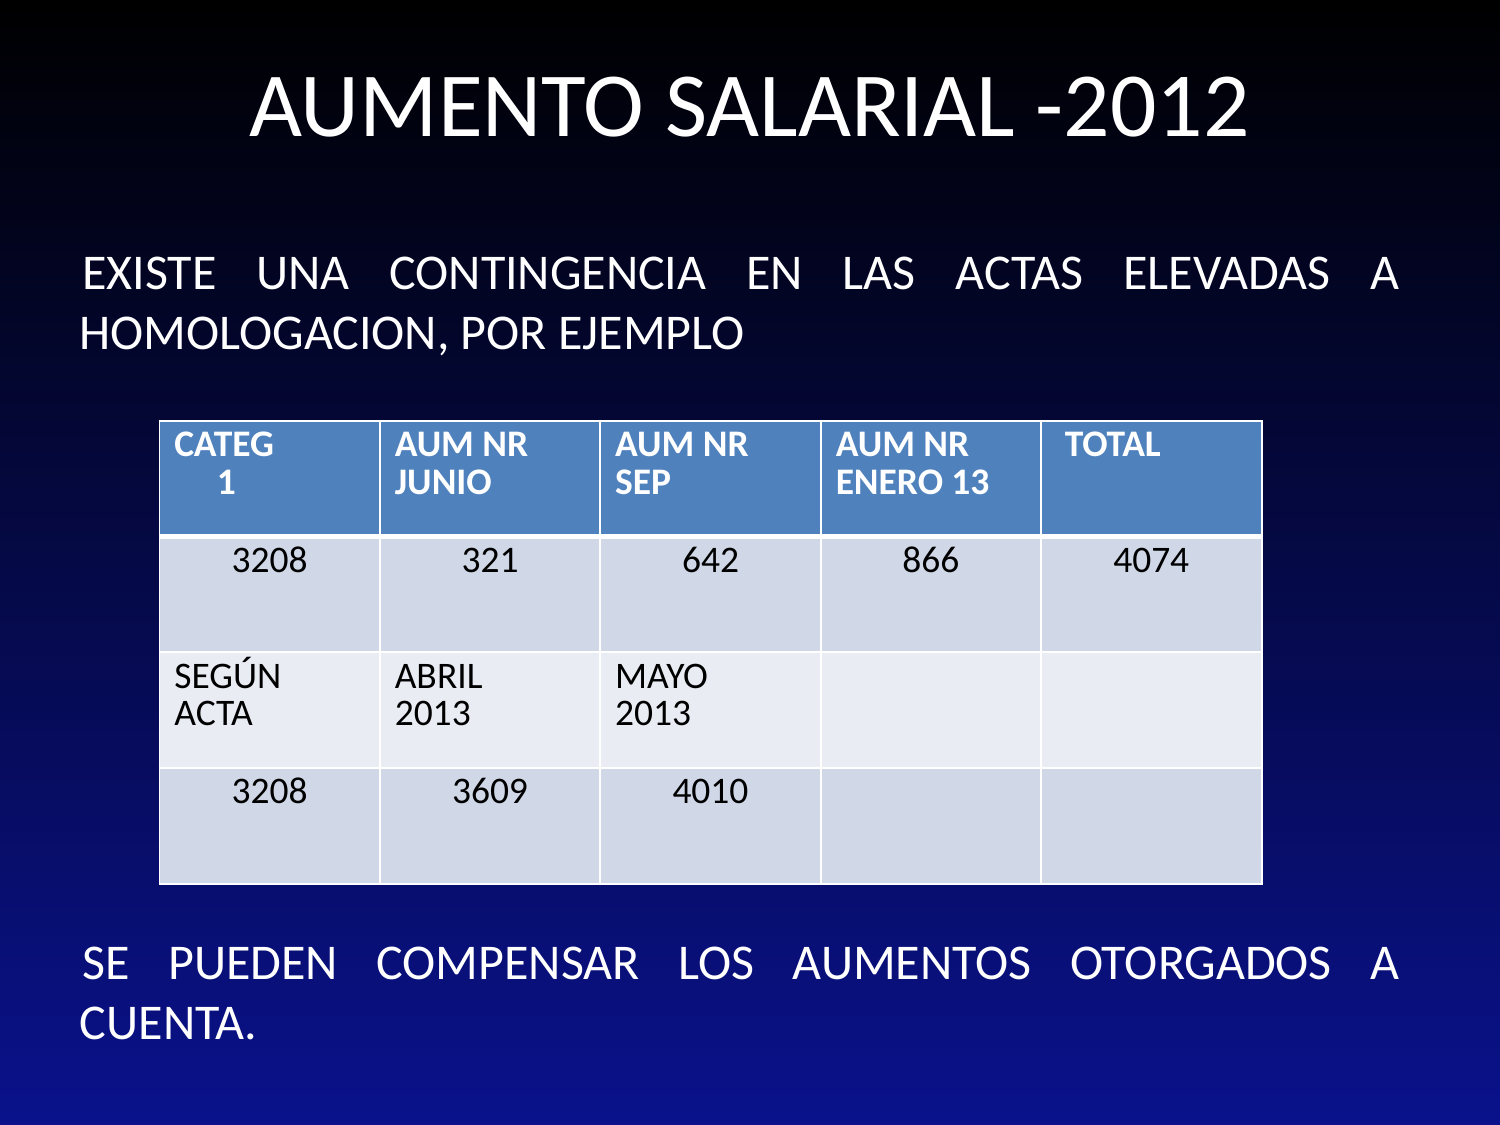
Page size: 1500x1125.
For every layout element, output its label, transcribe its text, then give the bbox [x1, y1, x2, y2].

table_cell [1042, 653, 1261, 767]
title AUMENTO SALARIAL -2012 [74, 44, 1426, 233]
table_cell SEGÚN ACTA [160, 653, 379, 767]
table_header TOTAL [1042, 422, 1261, 534]
table_cell 866 [822, 539, 1040, 651]
table_cell 4010 [601, 769, 820, 883]
table_cell ABRIL 2013 [381, 653, 599, 767]
table_header CATEG 1 [160, 422, 379, 534]
table_cell [822, 653, 1040, 767]
table_header AUM NR SEP [601, 422, 820, 534]
table_cell MAYO 2013 [601, 653, 820, 767]
table_header AUM NR ENERO 13 [822, 422, 1040, 534]
table_header AUM NR JUNIO [381, 422, 599, 534]
table_cell 321 [381, 539, 599, 651]
table_cell [822, 769, 1040, 883]
table_cell 3609 [381, 769, 599, 883]
table_cell 3208 [160, 769, 379, 883]
table_cell 4074 [1042, 539, 1261, 651]
table_cell 642 [601, 539, 820, 651]
table_cell 3208 [160, 539, 379, 651]
list EXISTE UNA CONTINGENCIA EN LAS ACTAS ELEVADAS A HOMOLOGACION, POR EJEMPLO SE PUEDEN COMPENSAR LOS AUMENTOS OTORGADOS A CUENTA. [64, 231, 1416, 1077]
table_cell [1042, 769, 1261, 883]
